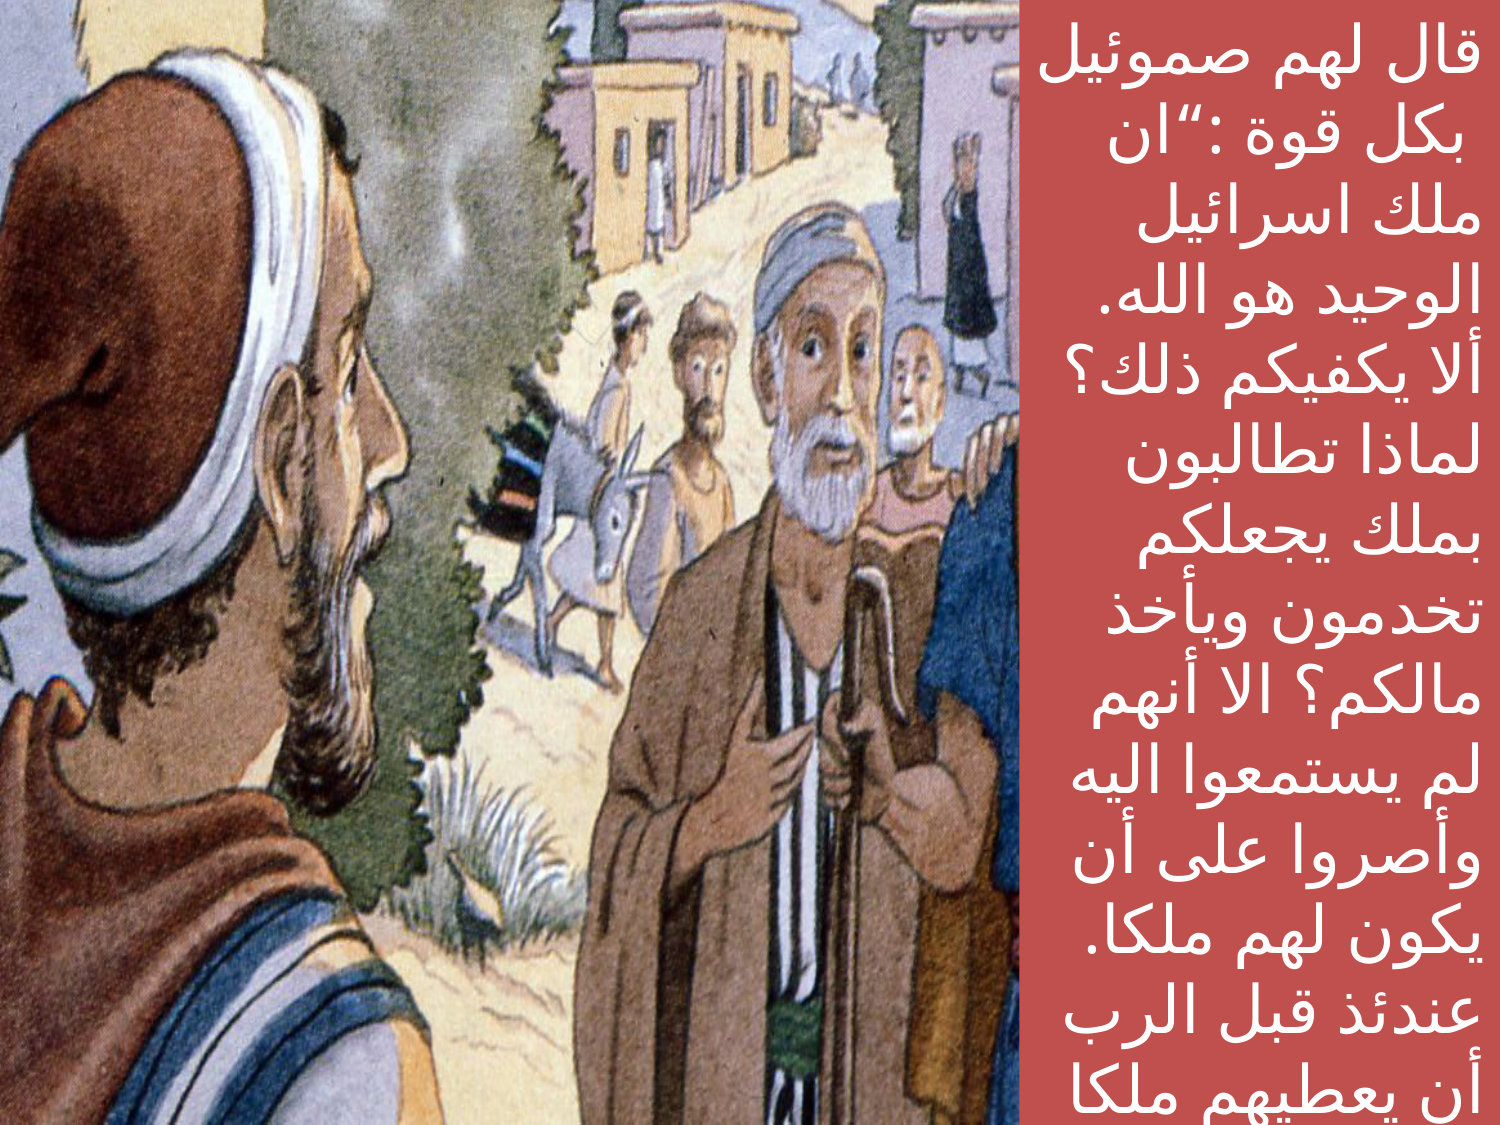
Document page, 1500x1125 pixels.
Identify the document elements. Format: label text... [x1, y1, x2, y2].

text_box قال لهم صموئيل بكل قوة :“ان ملك اسرائيل الوحيد هو الله. ألا يكفيكم ذلك؟ لماذا تطالبون بملك يجعلكم تخدمون ويأخذ مالكم؟ الا أنهم لم يستمعوا اليه وأصروا على أن يكون لهم ملكا. عندئذ قبل الرب أن يعطيهم ملكا وسوف يساعد صموئيل على اختيار هذا الملك. [1021, 0, 1500, 1125]
picture [0, 0, 1020, 1125]
